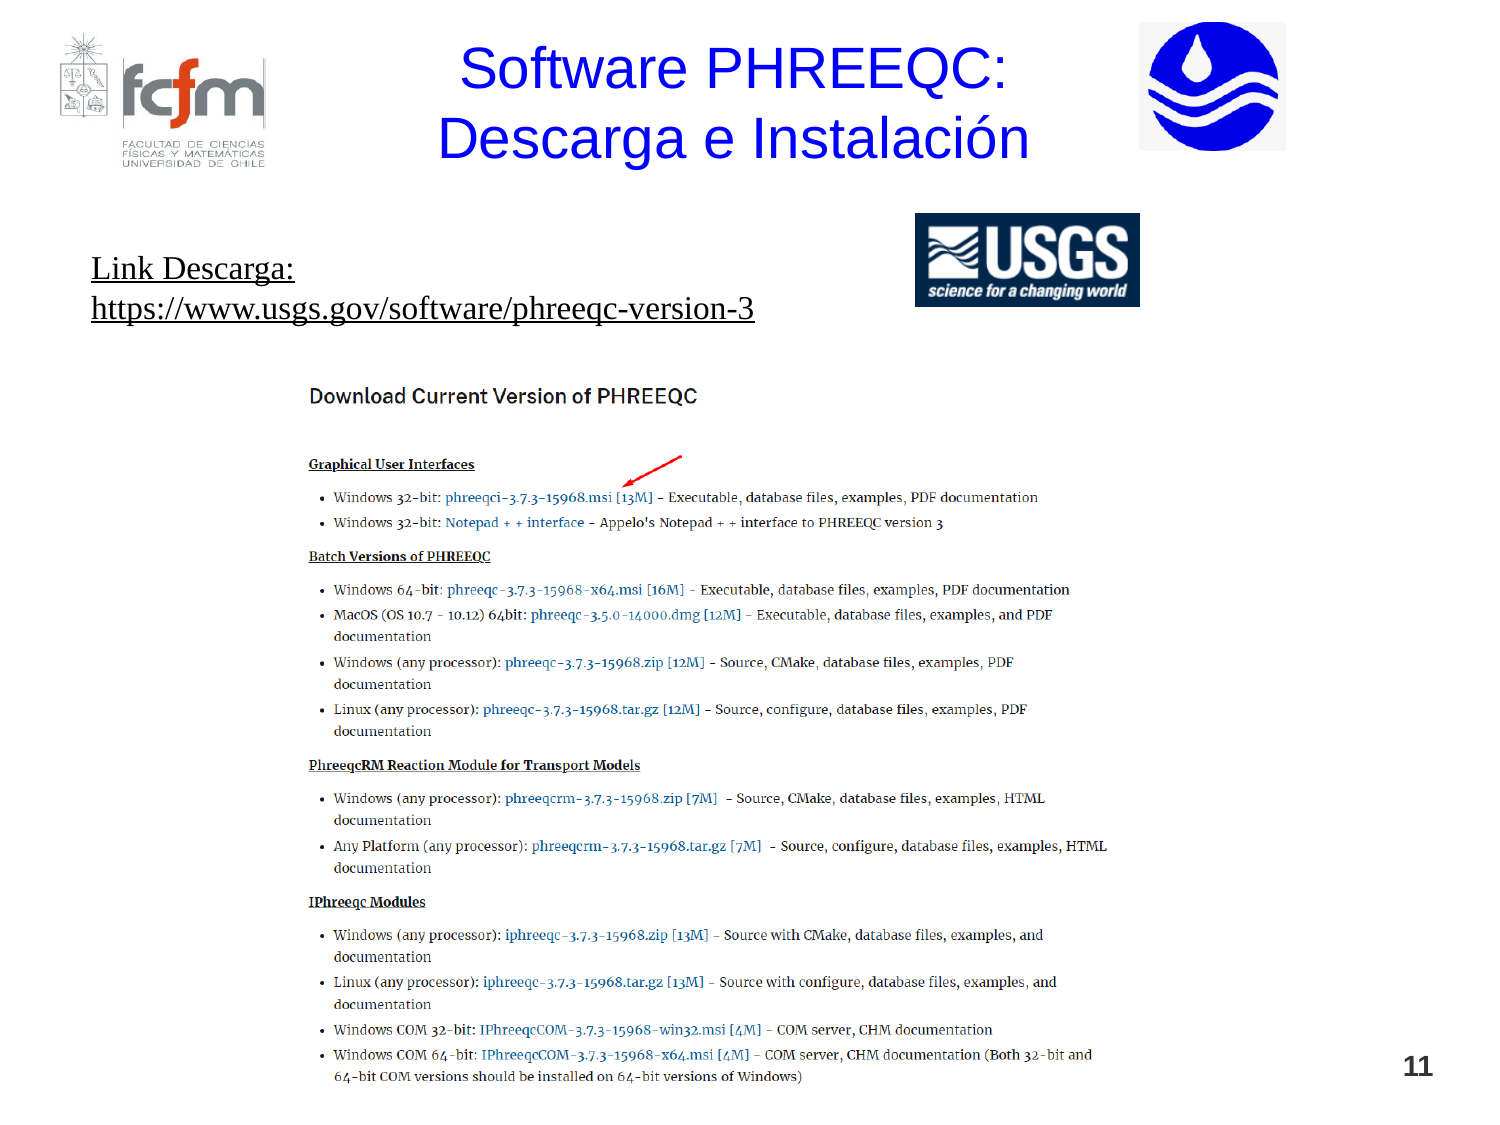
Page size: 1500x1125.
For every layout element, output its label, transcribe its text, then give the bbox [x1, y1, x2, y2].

text_box Software PHREEQC: Descarga e Instalación [288, 5, 1180, 195]
picture [1139, 21, 1286, 151]
picture [915, 213, 1141, 307]
picture [290, 370, 1146, 1102]
text_box Link Descarga: https://www.usgs.gov/software/phreeqc-version-3 [76, 238, 1360, 373]
text_box 11 [1371, 1034, 1449, 1095]
